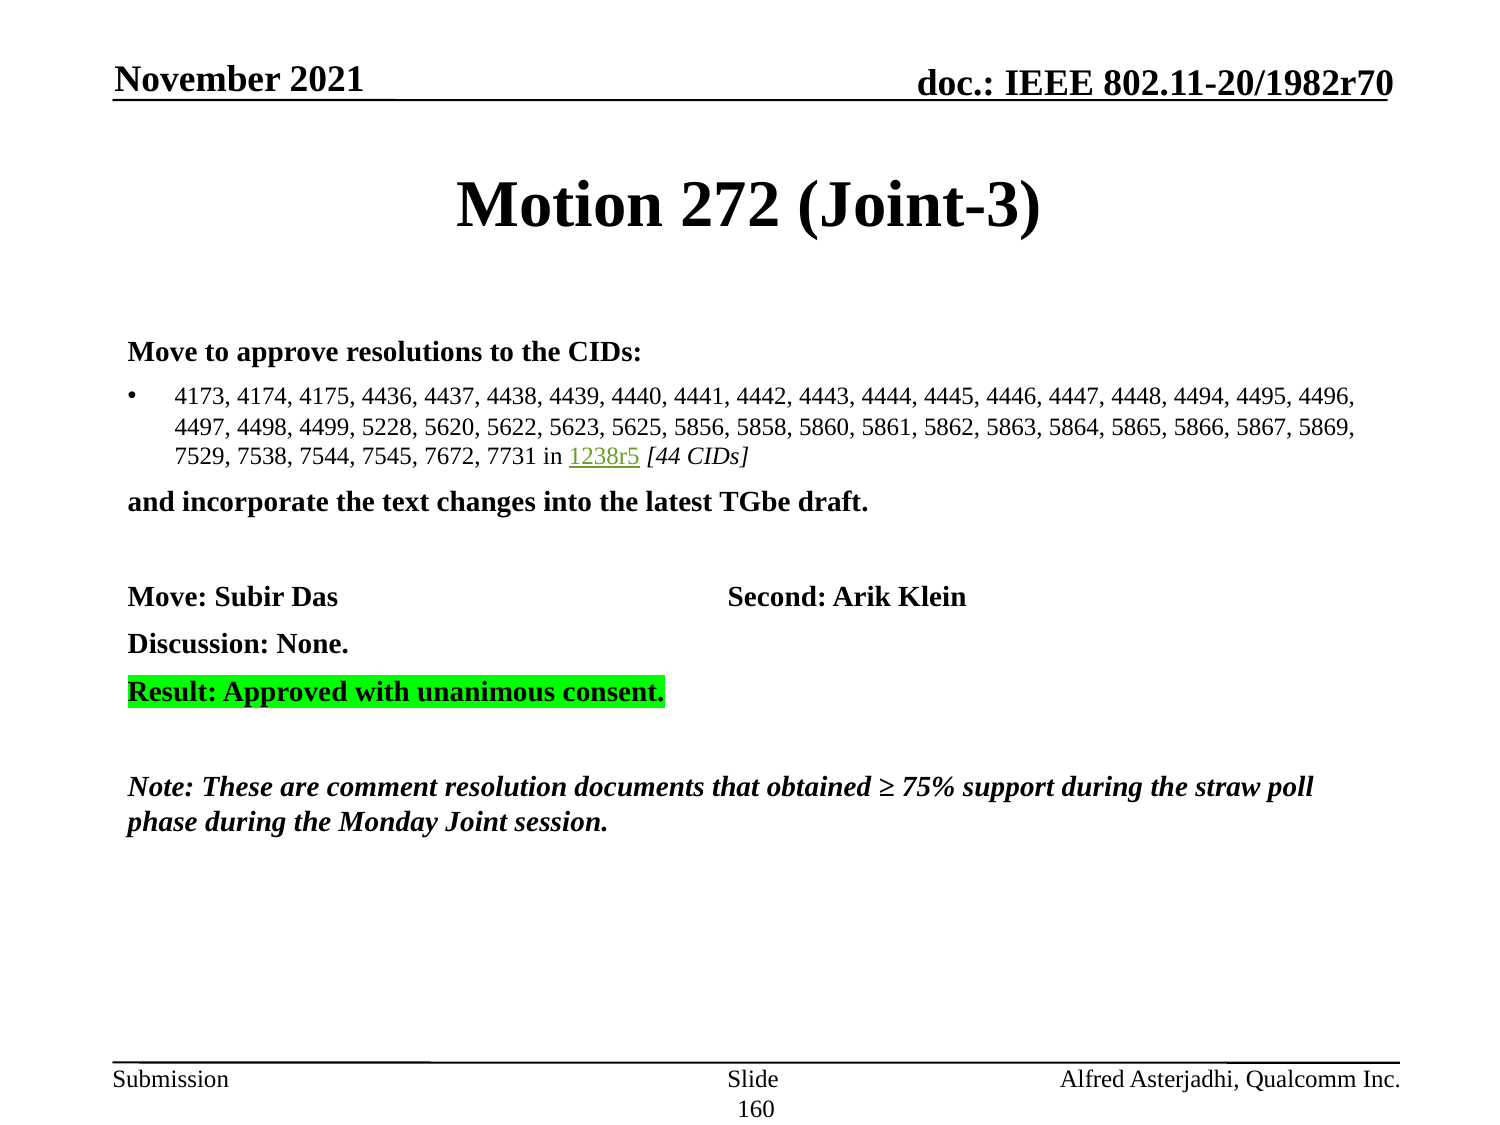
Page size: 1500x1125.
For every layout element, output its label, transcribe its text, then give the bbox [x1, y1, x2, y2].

list Move to approve resolutions to the CIDs: 4173, 4174, 4175, 4436, 4437, 4438, 4439, 4440, 4441, 4442, 4443, 4444, 4445, 4446, 4447, 4448, 4494, 4495, 4496, 4497, 4498, 4499, 5228, 5620, 5622, 5623, 5625, 5856, 5858, 5860, 5861, 5862, 5863, 5864, 5865, 5866, 5867, 5869, 7529, 7538, 7544, 7545, 7672, 7731 in 1238r5 [44 CIDs] and incorporate the text changes into the latest TGbe draft. Move: Subir Das Second: Arik Klein Discussion: None. Result: Approved with unanimous consent. Note: These are comment resolution documents that obtained ≥ 75% support during the straw poll phase during the Monday Joint session. [112, 324, 1388, 1063]
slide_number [114, 54, 423, 100]
title Motion 272 (Joint-3) [112, 112, 1388, 288]
footer Alfred Asterjadhi, Qualcomm Inc. [878, 1061, 1402, 1093]
slide_number Slide 160 [712, 1061, 800, 1123]
